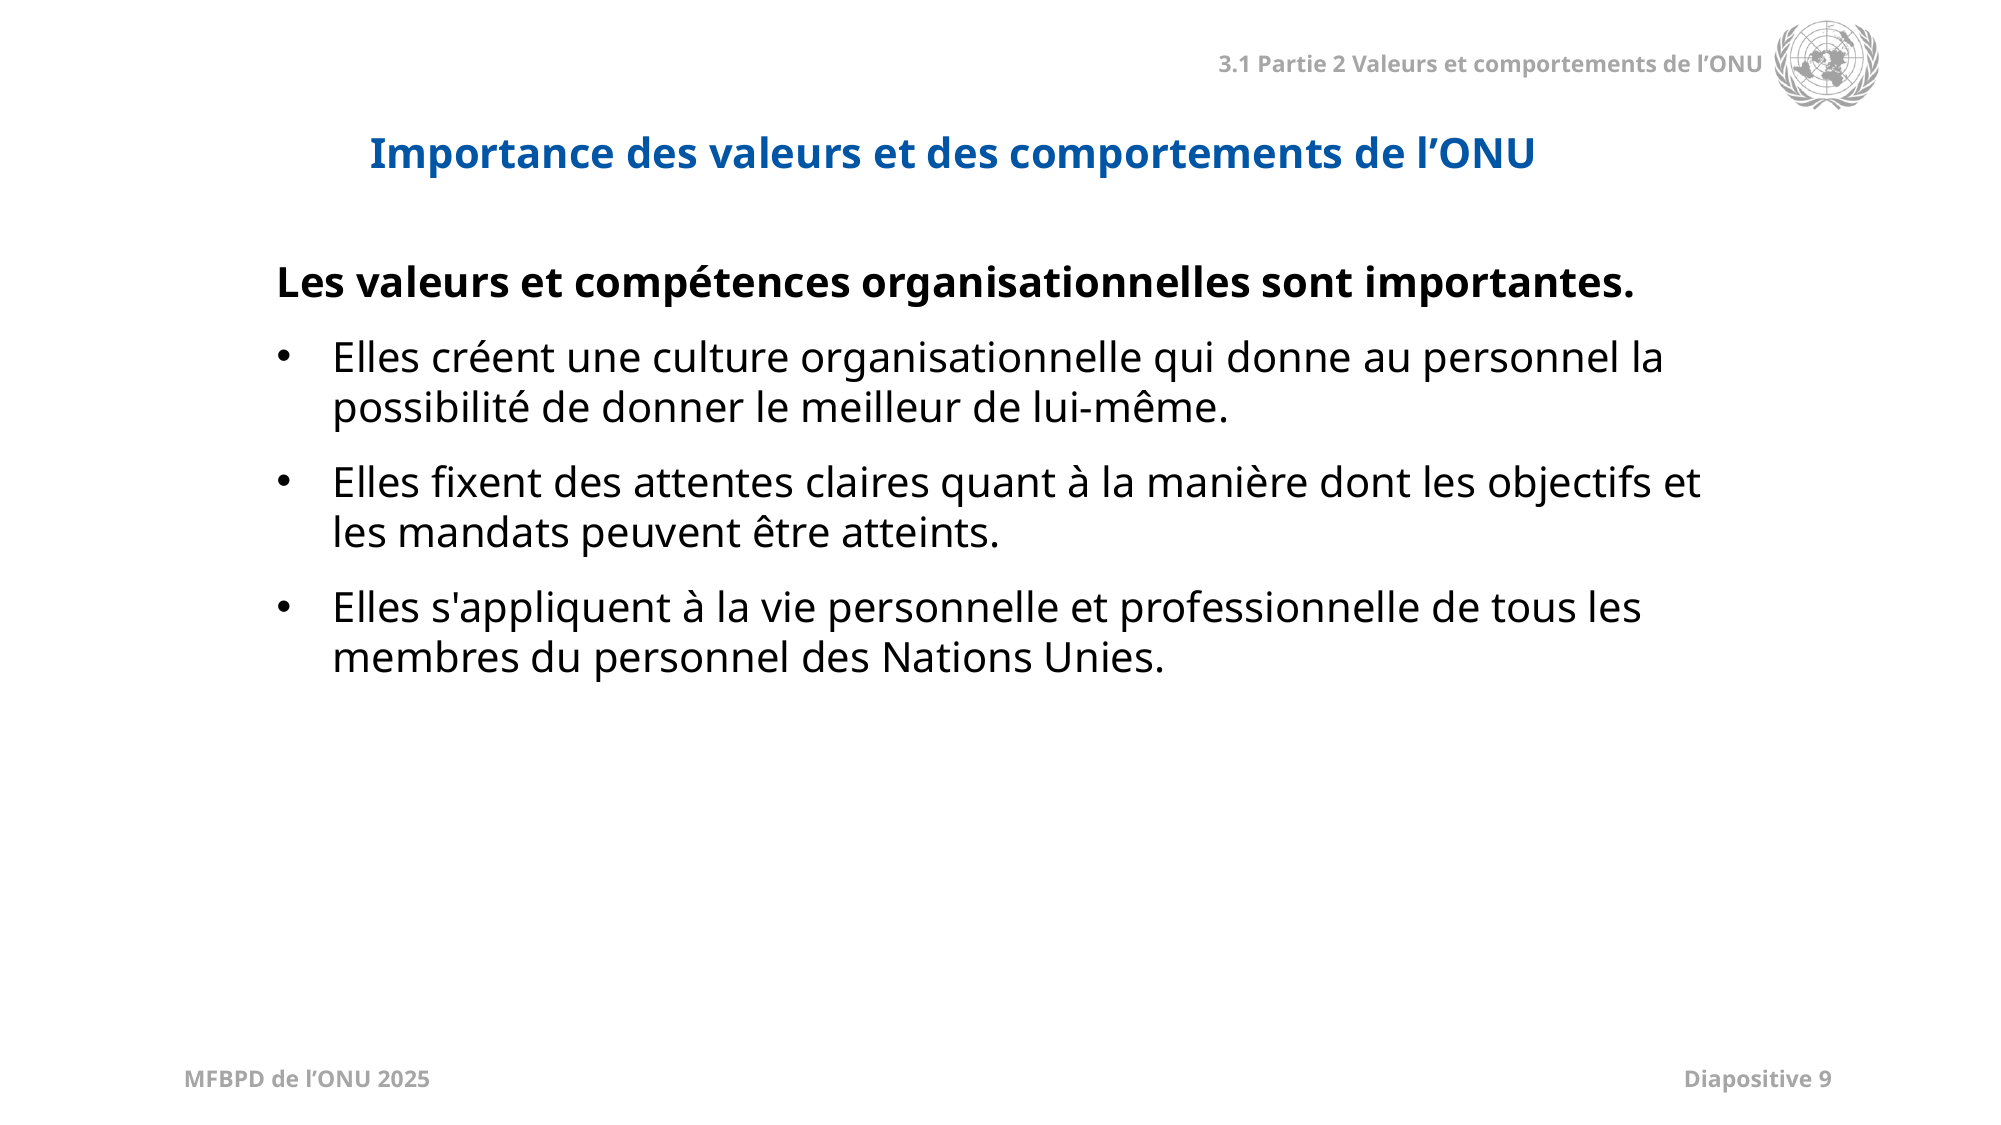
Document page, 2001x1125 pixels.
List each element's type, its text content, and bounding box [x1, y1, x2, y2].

text_box Les valeurs et compétences organisationnelles sont importantes. Elles créent une culture organisationnelle qui donne au personnel la possibilité de donner le meilleur de lui-même. Elles fixent des attentes claires quant à la manière dont les objectifs et les mandats peuvent être atteints. Elles s'appliquent à la vie personnelle et professionnelle de tous les membres du personnel des Nations Unies. [261, 247, 1739, 689]
text_box Importance des valeurs et des comportements de l’ONU [158, 119, 1750, 185]
